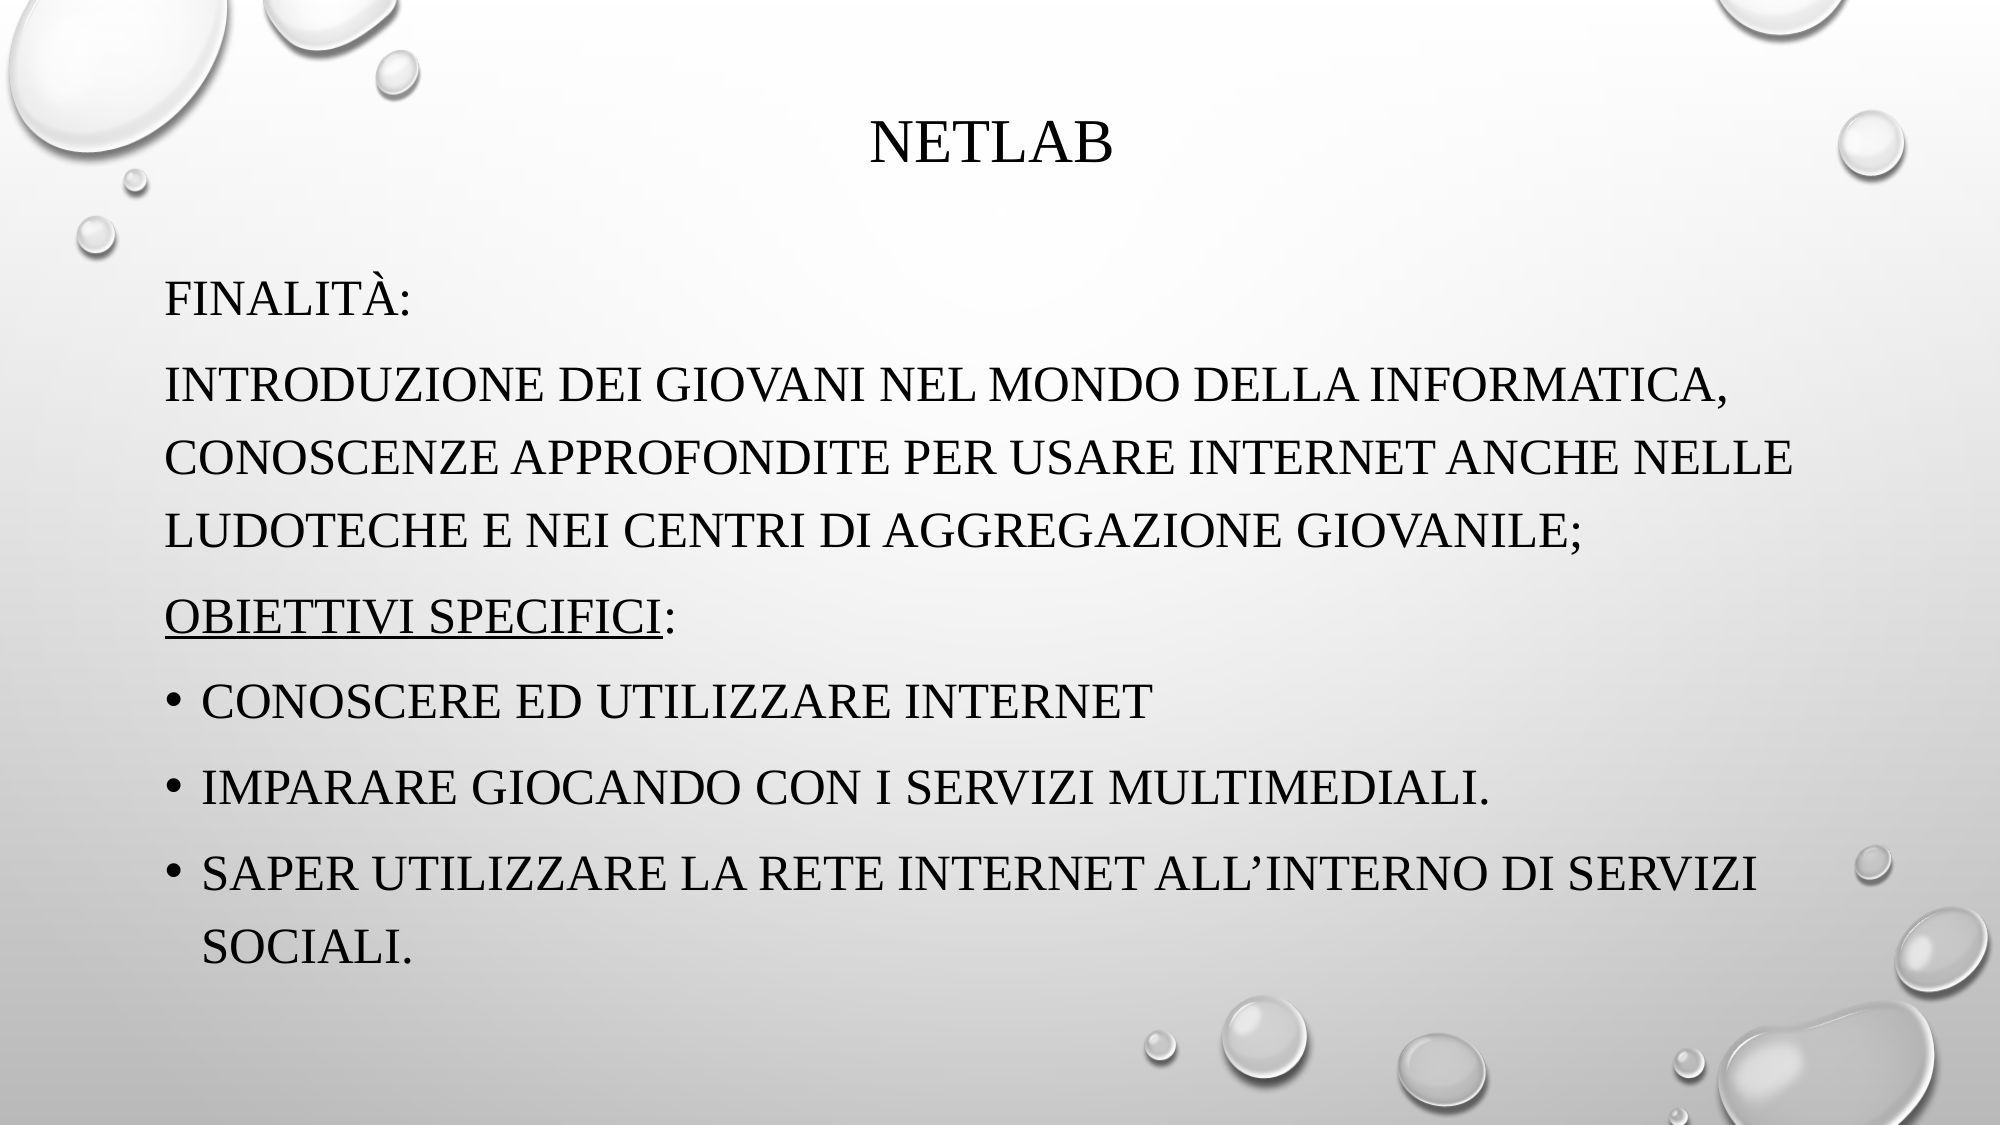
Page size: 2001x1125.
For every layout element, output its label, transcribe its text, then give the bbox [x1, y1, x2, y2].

list Finalità: Introduzione dei giovani nel mondo della informatica, conoscenze approfondite per usare Internet anche nelle ludoteche e nei centri di aggregazione giovanile; Obiettivi specifici: Conoscere ed utilizzare Internet Imparare giocando con i servizi multimediali. Saper utilizzare la rete Internet all’interno di servizi sociali. [149, 244, 1850, 992]
title NETLAB [149, 101, 1851, 246]
picture [0, 0, 2000, 1125]
